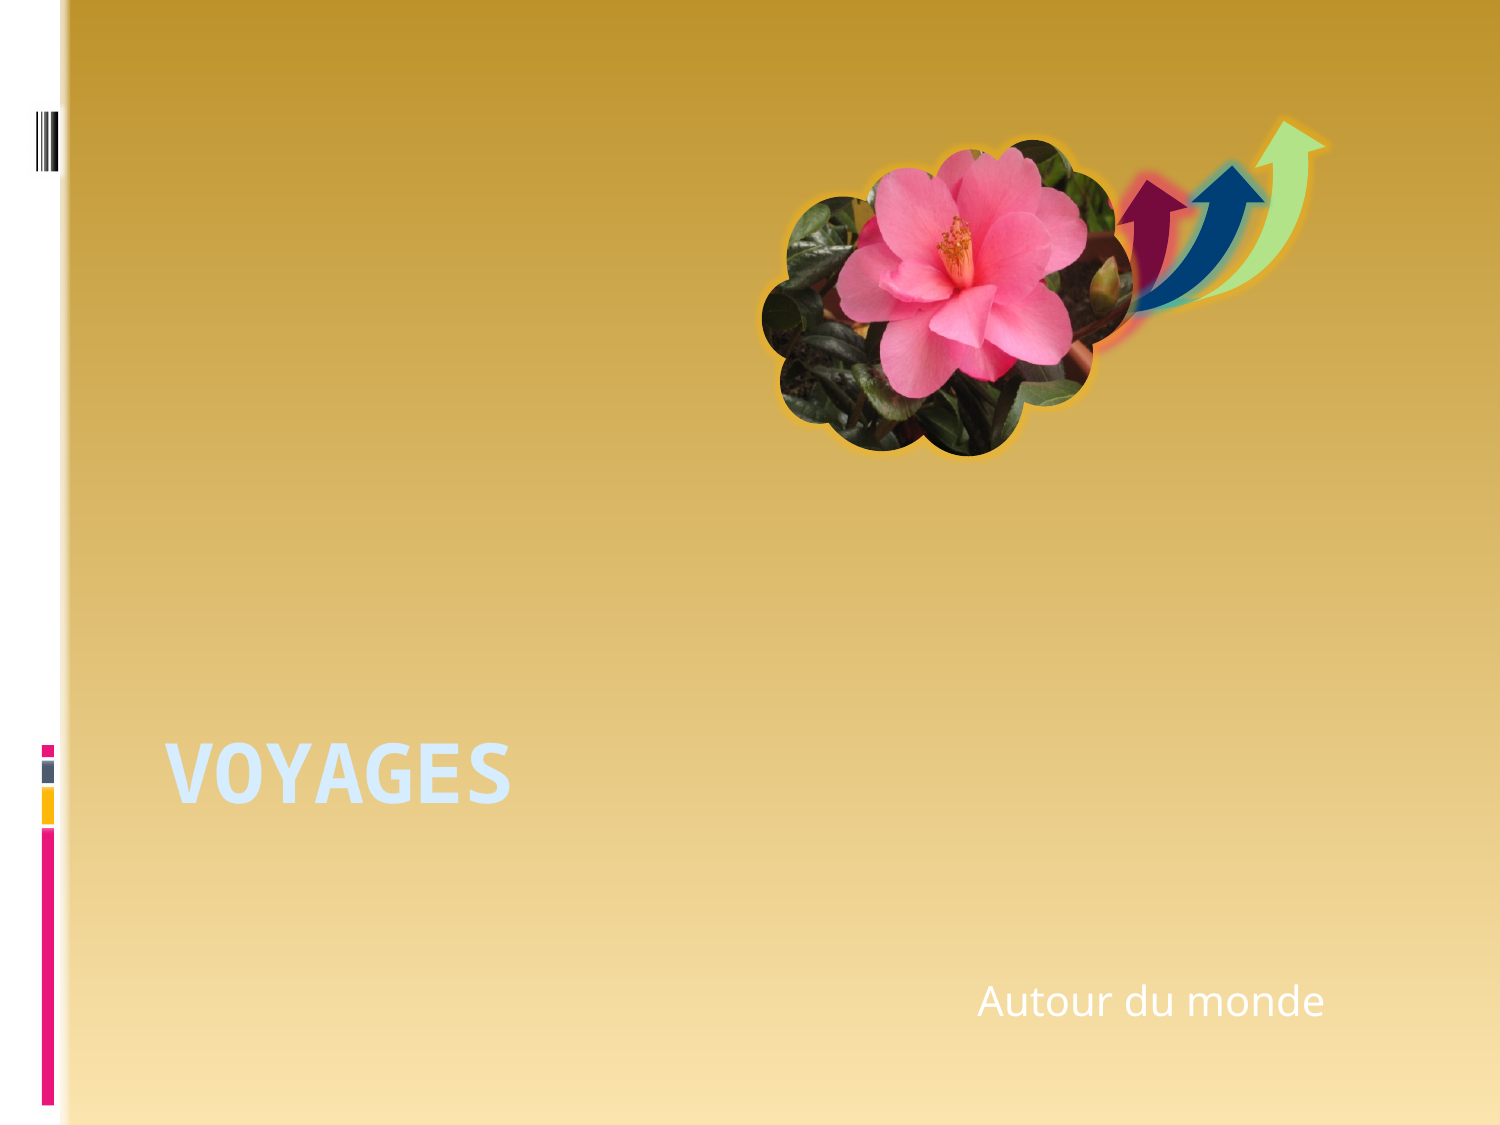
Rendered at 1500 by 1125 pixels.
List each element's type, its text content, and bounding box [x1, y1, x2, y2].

picture [1015, 139, 1050, 144]
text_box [761, 151, 1348, 458]
subtitle Autour du monde [960, 925, 1454, 1033]
title Voyages [150, 712, 1425, 1037]
